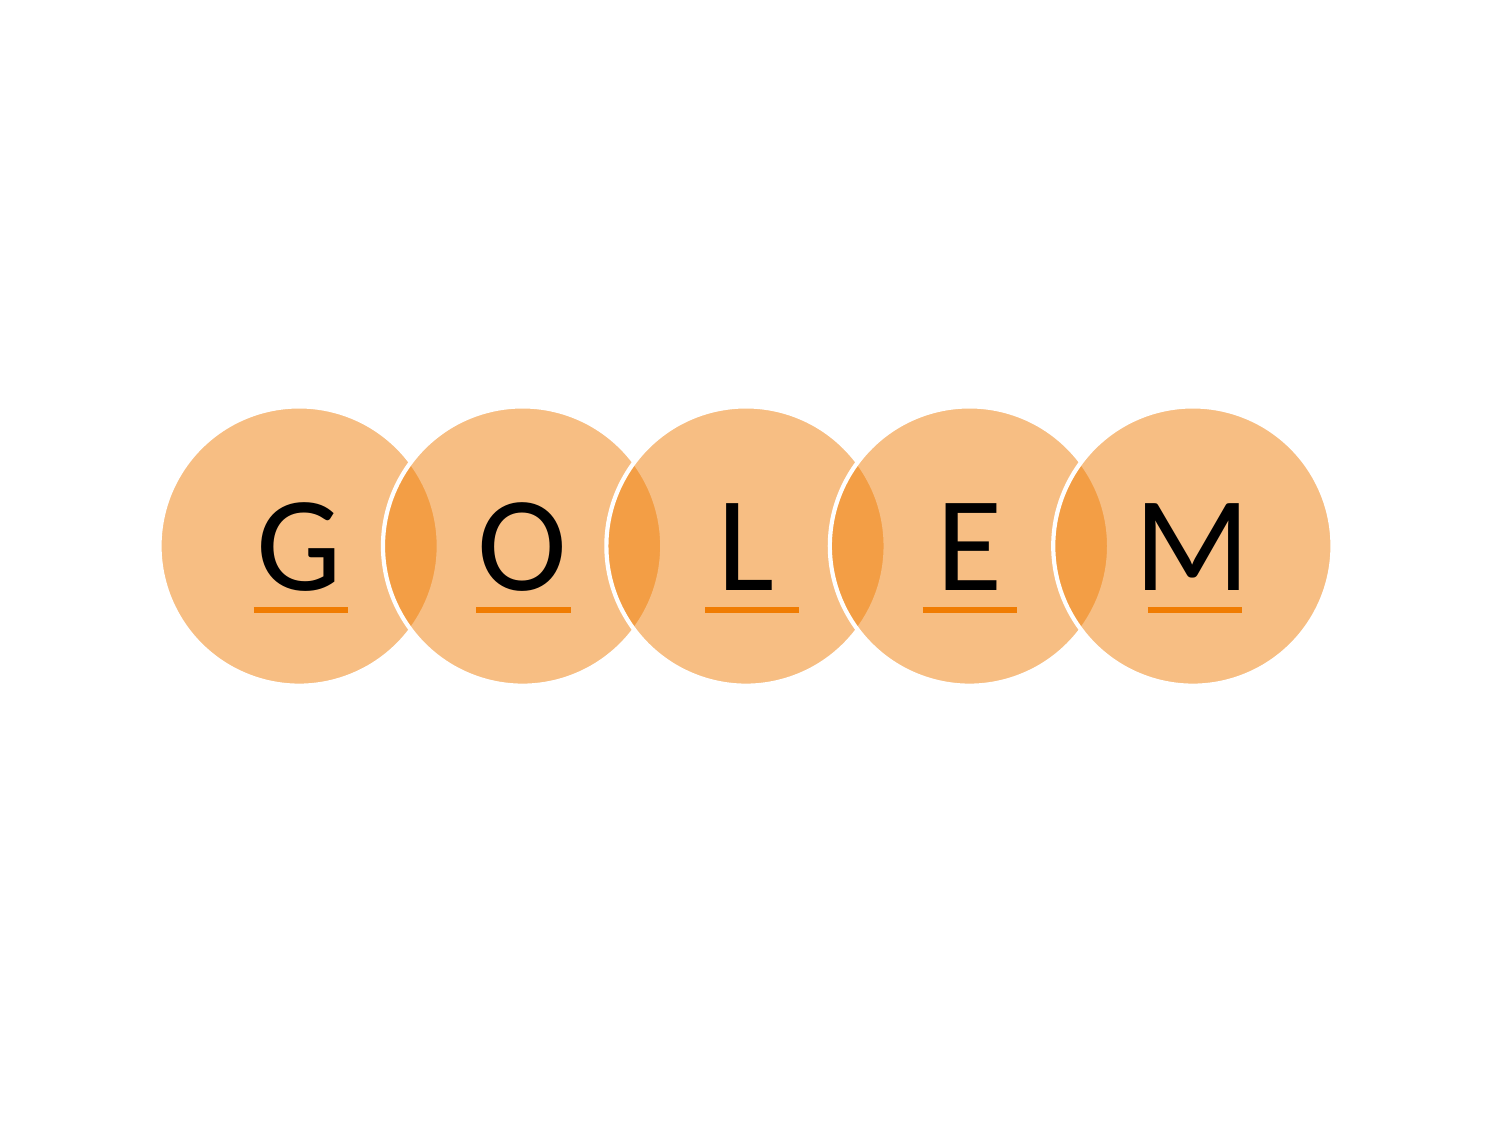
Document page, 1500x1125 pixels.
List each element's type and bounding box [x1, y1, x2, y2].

text_box [159, 207, 1333, 885]
